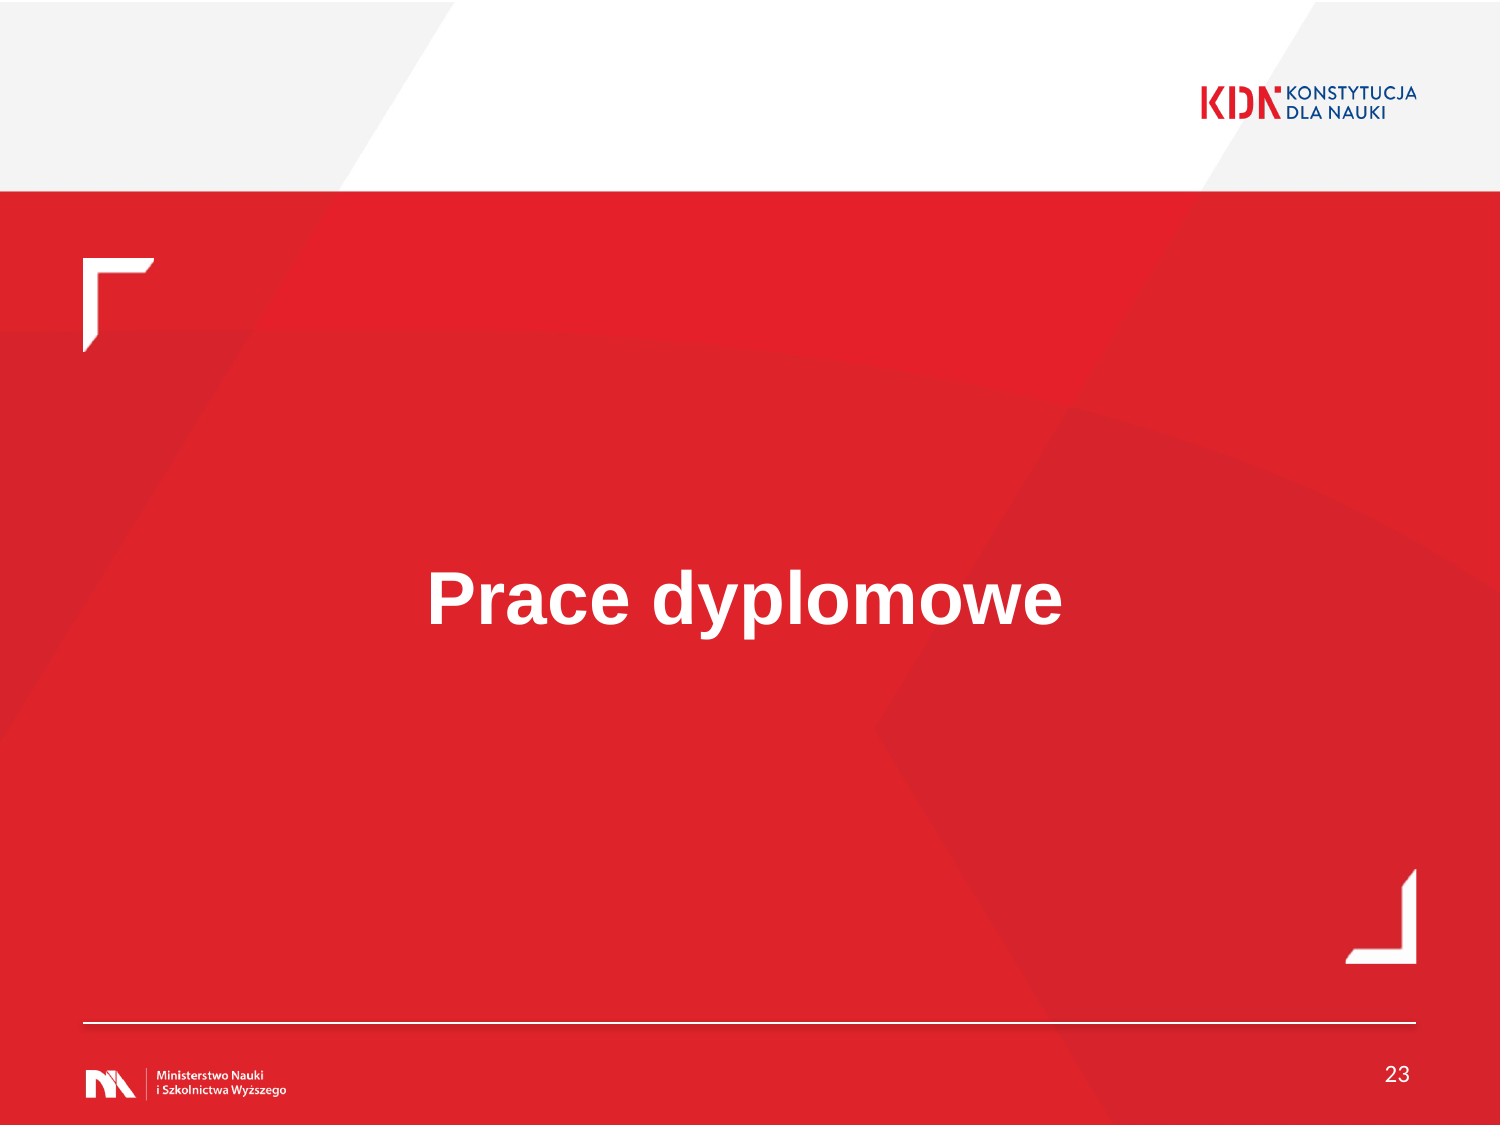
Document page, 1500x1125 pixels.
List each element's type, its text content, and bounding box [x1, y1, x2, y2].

text_box Prace dyplomowe [125, 342, 1367, 648]
slide_number 23 [1074, 1042, 1425, 1103]
picture [0, 2, 1500, 1125]
